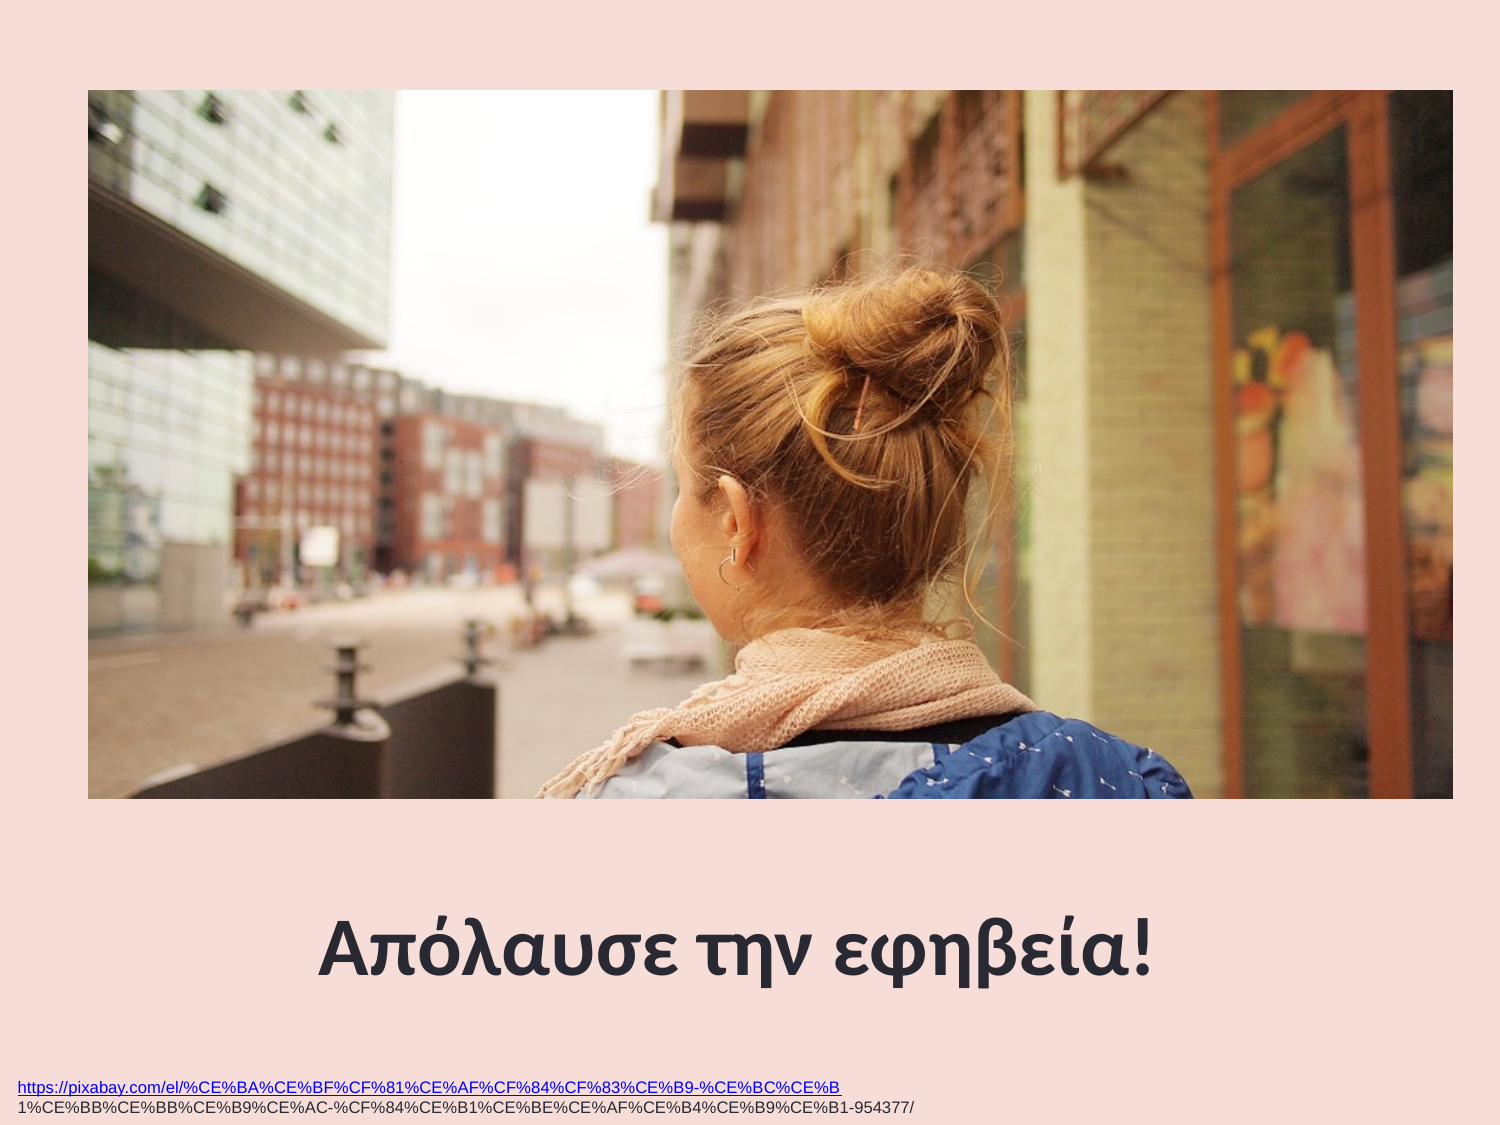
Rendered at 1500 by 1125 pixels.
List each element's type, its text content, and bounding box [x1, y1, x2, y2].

picture [88, 89, 1454, 799]
text_box https://pixabay.com/el/%CE%BA%CE%BF%CF%81%CE%AF%CF%84%CF%83%CE%B9-%CE%BC%CE%B 1%CE%BB%CE%BB%CE%B9%CE%AC-%CF%84%CE%B1%CE%BE%CE%AF%CE%B4%CE%B9%CE%B1-954377/ [2, 1069, 932, 1125]
title Απόλαυσε την εφηβεία! [229, 904, 1247, 981]
